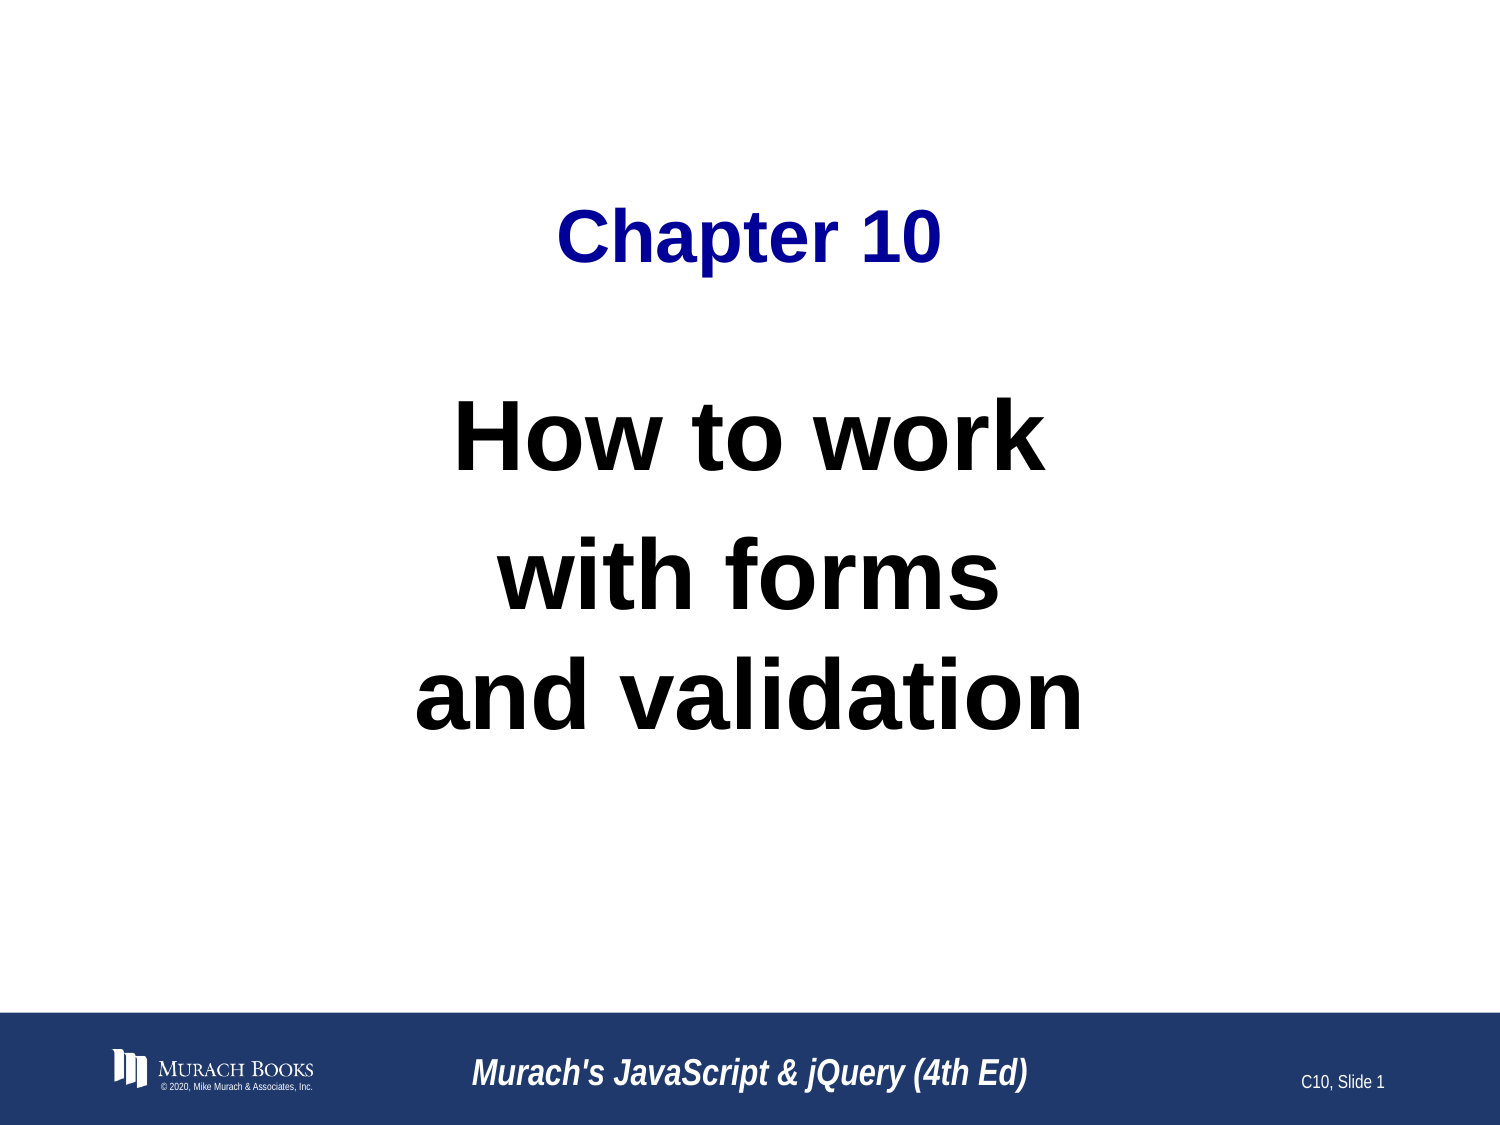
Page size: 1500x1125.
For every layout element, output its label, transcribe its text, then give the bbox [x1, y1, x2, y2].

slide_number C10, Slide 1 [1087, 1025, 1400, 1100]
title Chapter 10 [112, 187, 1388, 279]
slide_number Murach's JavaScript & jQuery (4th Ed) [463, 1025, 1050, 1100]
footer © 2020, Mike Murach & Associates, Inc. [12, 1025, 463, 1100]
list How to work with forms and validation [312, 362, 1188, 850]
